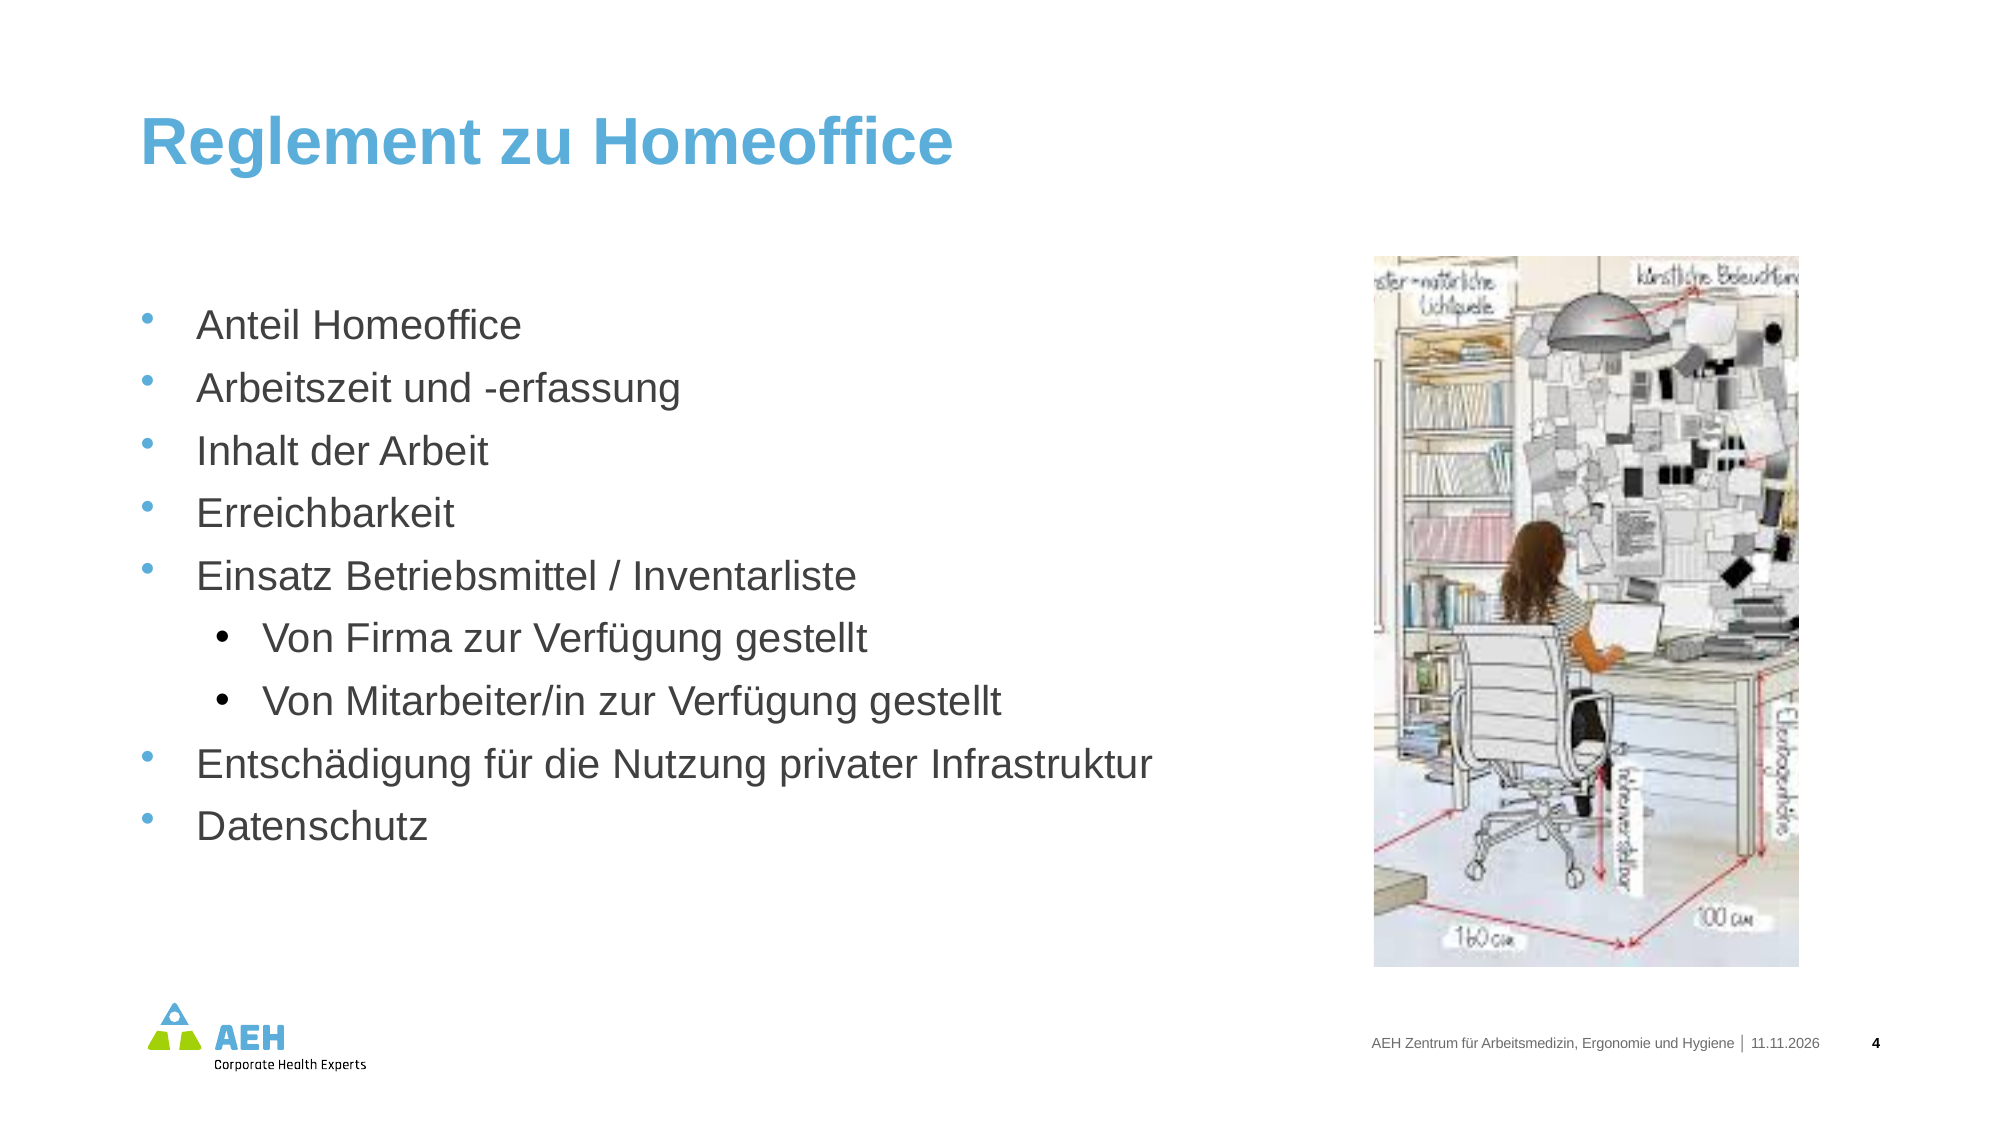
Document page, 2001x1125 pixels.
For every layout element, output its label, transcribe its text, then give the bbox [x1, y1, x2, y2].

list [1373, 256, 1800, 967]
list Anteil Homeoffice Arbeitszeit und -erfassung Inhalt der Arbeit Erreichbarkeit Einsatz Betriebsmittel / Inventarliste Von Firma zur Verfügung gestellt Von Mitarbeiter/in zur Verfügung gestellt Entschädigung für die Nutzung privater Infrastruktur Datenschutz [125, 290, 1378, 1000]
title Reglement zu Homeoffice [125, 89, 1886, 257]
